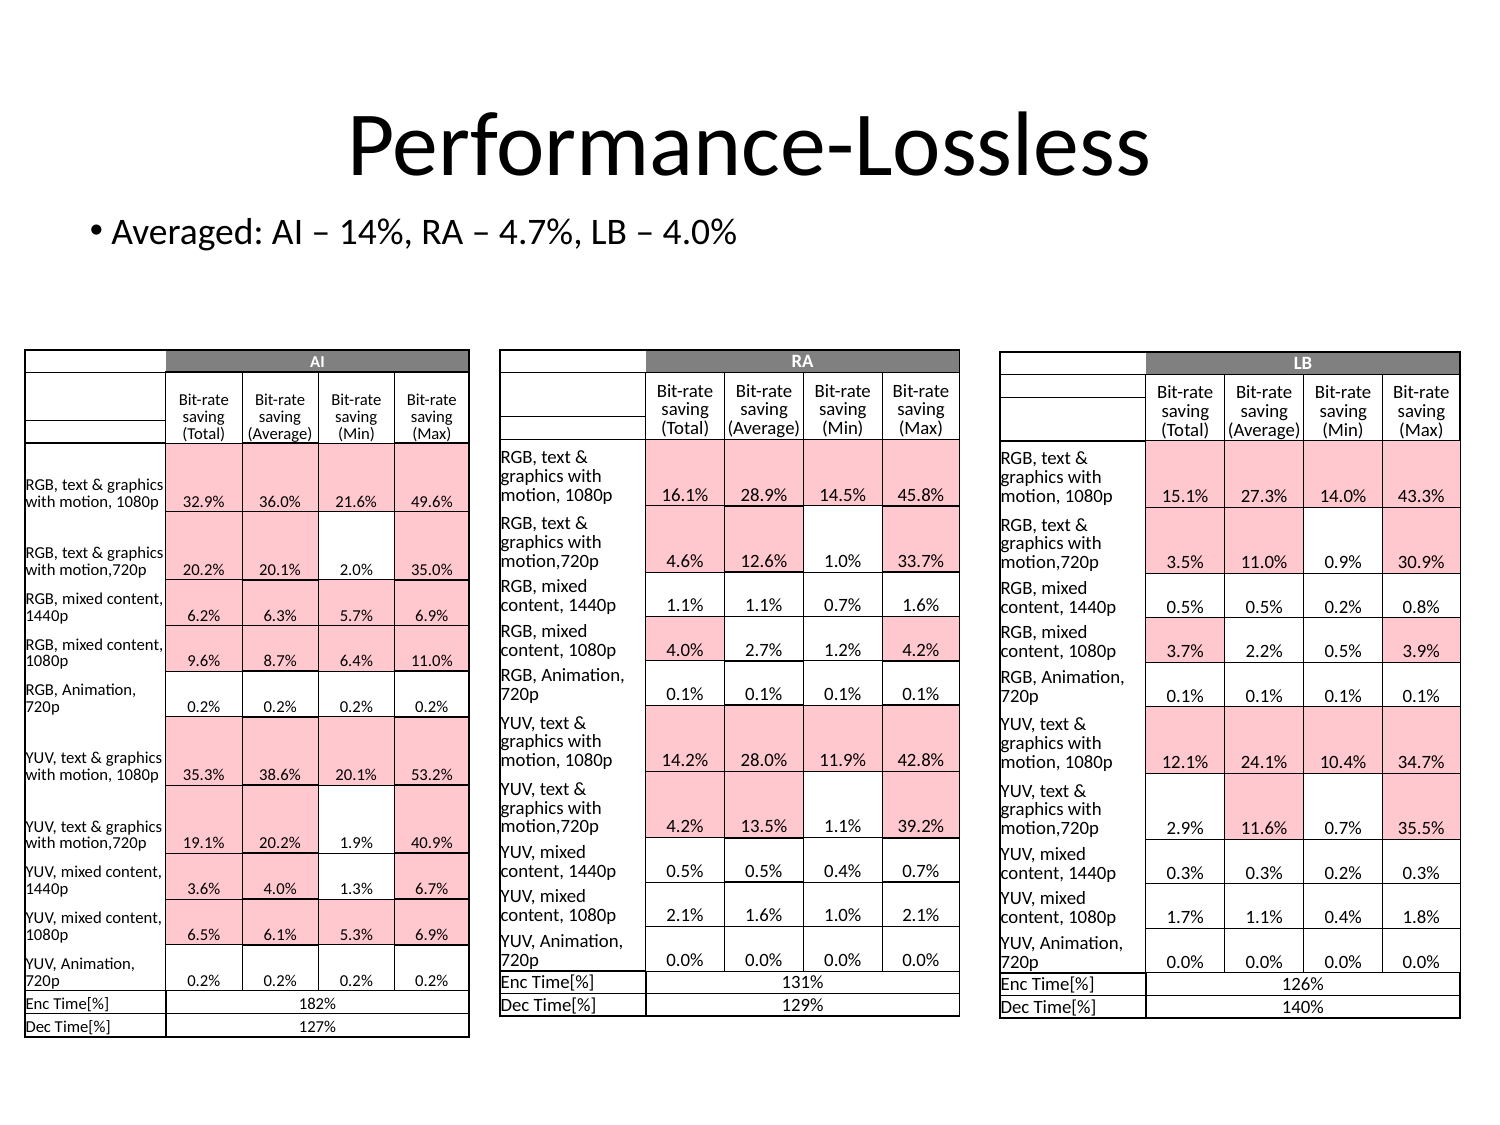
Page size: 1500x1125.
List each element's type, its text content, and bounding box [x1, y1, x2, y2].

table_cell 0.2% [1304, 840, 1382, 883]
table_cell Dec Time[%] [501, 994, 645, 1015]
table_cell YUV, mixed content, 1080p [26, 899, 165, 945]
table_cell RGB, text & graphics with motion,720p [501, 506, 645, 572]
table_cell 6.5% [166, 900, 242, 944]
table_cell 4.0% [646, 617, 724, 660]
table_cell 1.6% [725, 883, 803, 926]
table_cell 0.2% [319, 945, 394, 990]
table_cell 126% [1147, 973, 1459, 995]
table_cell 0.4% [804, 838, 882, 882]
table_cell 5.3% [319, 900, 394, 944]
table_cell 4.2% [883, 617, 959, 660]
table_cell [1001, 398, 1145, 440]
table_cell YUV, text & graphics with motion, 1080p [26, 717, 165, 785]
table_cell 14.0% [1304, 441, 1382, 507]
table_cell 6.9% [395, 900, 468, 944]
table_cell RGB, mixed content, 1440p [26, 580, 165, 625]
table_header LB [1146, 353, 1459, 374]
table_cell 20.1% [243, 512, 318, 579]
table_cell 129% [647, 994, 959, 1015]
table_cell RGB, Animation, 720p [501, 661, 645, 705]
table_cell Dec Time[%] [1001, 996, 1145, 1017]
table_cell RGB, mixed content, 1080p [26, 625, 165, 671]
table_cell RGB, mixed content, 1440p [501, 572, 645, 616]
table_cell 0.5% [725, 839, 803, 881]
table_cell RGB, text & graphics with motion,720p [26, 512, 165, 580]
table_cell YUV, text & graphics with motion, 1080p [1001, 707, 1145, 773]
table_cell 0.5% [646, 838, 724, 882]
table_cell 53.2% [395, 718, 468, 784]
table_cell 0.5% [1304, 618, 1382, 662]
table_header RA [646, 351, 959, 372]
table_cell 1.6% [883, 573, 959, 616]
table_header [501, 351, 646, 372]
table_cell 0.1% [1146, 663, 1224, 706]
table_cell 35.0% [395, 512, 468, 579]
table_cell 0.1% [883, 662, 959, 704]
table_cell YUV, text & graphics with motion,720p [1001, 773, 1145, 839]
table_cell Bit-rate saving (Total) [166, 373, 242, 443]
table_cell RGB, Animation, 720p [26, 671, 165, 717]
table_cell Bit-rate saving (Total) [1146, 375, 1224, 440]
table_cell 3.5% [1146, 508, 1224, 573]
table_cell Bit-rate saving (Max) [883, 373, 959, 439]
table_cell Bit-rate saving (Average) [1225, 375, 1303, 440]
table_cell 0.2% [243, 946, 318, 990]
table_cell 0.2% [166, 672, 242, 716]
table_cell 0.4% [1304, 884, 1382, 928]
table_cell 10.4% [1304, 707, 1382, 773]
table_cell 11.0% [395, 626, 468, 670]
table_cell 0.9% [1304, 508, 1382, 573]
table_cell Bit-rate saving (Min) [804, 373, 882, 439]
table_cell 40.9% [395, 786, 468, 852]
table_cell 1.7% [1146, 884, 1224, 928]
table_cell 0.2% [319, 672, 394, 716]
table_cell 0.1% [725, 662, 803, 704]
table_cell RGB, text & graphics with motion, 1080p [501, 440, 645, 506]
table_cell RGB, mixed content, 1080p [1001, 618, 1145, 662]
table_cell 49.6% [395, 444, 468, 511]
table_cell 15.1% [1146, 441, 1224, 507]
table_cell RGB, mixed content, 1440p [1001, 573, 1145, 618]
table_cell 4.0% [243, 854, 318, 898]
table_cell 0.1% [1383, 663, 1460, 706]
table_cell 2.1% [646, 883, 724, 926]
table_cell 1.1% [804, 772, 882, 837]
table_cell YUV, mixed content, 1080p [501, 882, 645, 927]
table_cell 1.0% [804, 883, 882, 926]
table_cell 1.3% [319, 854, 394, 899]
table_cell 0.1% [646, 661, 724, 705]
table_cell YUV, text & graphics with motion,720p [501, 771, 645, 838]
table_cell 2.2% [1225, 618, 1303, 662]
table_cell 3.9% [1383, 618, 1460, 662]
table_cell Enc Time[%] [501, 972, 645, 993]
table_cell Bit-rate saving (Average) [725, 373, 803, 439]
table_cell Bit-rate saving (Max) [395, 373, 468, 442]
table_cell 0.1% [804, 661, 882, 705]
table_cell 0.0% [646, 927, 724, 971]
table_cell 0.2% [243, 672, 318, 716]
table_cell 12.6% [725, 507, 803, 571]
table_cell 0.2% [166, 945, 242, 990]
table_cell [1001, 375, 1145, 397]
table_cell [501, 417, 645, 439]
table_cell Enc Time[%] [1001, 974, 1145, 995]
table_cell 0.7% [1304, 774, 1382, 839]
table_cell 2.1% [883, 883, 959, 926]
table_cell 140% [1147, 996, 1459, 1017]
table_cell 182% [167, 991, 468, 1013]
table_cell 35.5% [1383, 774, 1460, 839]
table_cell 6.7% [395, 854, 468, 898]
table_cell 42.8% [883, 706, 959, 771]
table_cell 36.0% [243, 444, 318, 511]
table_cell 0.8% [1383, 574, 1460, 617]
table_cell 20.1% [319, 717, 394, 785]
table_cell 38.6% [243, 718, 318, 784]
table_cell 8.7% [243, 626, 318, 670]
table_cell Bit-rate saving (Average) [243, 373, 318, 442]
table_cell 1.2% [804, 617, 882, 660]
table_cell 0.0% [804, 927, 882, 971]
table_cell 19.1% [166, 786, 242, 853]
table_cell 2.0% [319, 512, 394, 579]
table_cell Bit-rate saving (Max) [1383, 375, 1459, 440]
table_cell 5.7% [319, 580, 394, 625]
table_cell 4.2% [646, 772, 724, 837]
table_cell 28.0% [725, 706, 803, 771]
table_cell 13.5% [725, 772, 803, 837]
table_cell 1.0% [804, 506, 882, 572]
table_cell Enc Time[%] [26, 991, 165, 1013]
table_cell YUV, mixed content, 1080p [1001, 884, 1145, 928]
table_cell RGB, text & graphics with motion, 1080p [26, 444, 165, 512]
table_cell 0.0% [1146, 929, 1224, 972]
table_cell YUV, Animation, 720p [501, 927, 645, 970]
table_cell 0.0% [1383, 929, 1460, 972]
table_cell 14.2% [646, 706, 724, 771]
table_cell 3.6% [166, 854, 242, 899]
table_cell 0.3% [1383, 840, 1460, 883]
table_cell 1.1% [725, 573, 803, 616]
table_cell 16.1% [646, 440, 724, 505]
table_cell 6.4% [319, 626, 394, 671]
table_cell 20.2% [166, 512, 242, 579]
table_cell 127% [167, 1014, 468, 1036]
table_cell 30.9% [1383, 508, 1460, 573]
table_cell 0.7% [804, 573, 882, 616]
table_cell 6.9% [395, 581, 468, 625]
table_cell 33.7% [883, 507, 959, 571]
table_cell 0.2% [395, 672, 468, 716]
table_cell YUV, mixed content, 1440p [501, 838, 645, 882]
table_cell RGB, Animation, 720p [1001, 662, 1145, 707]
table_cell YUV, Animation, 720p [26, 945, 165, 990]
table_cell 20.2% [243, 786, 318, 852]
table_cell 45.8% [883, 440, 959, 505]
table_cell 0.2% [395, 946, 468, 990]
table_header [1001, 353, 1146, 374]
table_cell YUV, mixed content, 1440p [1001, 839, 1145, 884]
table_cell RGB, text & graphics with motion, 1080p [1001, 442, 1145, 507]
table_cell 0.0% [1304, 929, 1382, 972]
title Performance-Lossless [75, 45, 1425, 233]
table_cell 4.6% [646, 506, 724, 572]
table_cell 14.5% [804, 440, 882, 505]
table_cell 27.3% [1225, 441, 1303, 507]
table_cell YUV, Animation, 720p [1001, 928, 1145, 972]
table_cell 35.3% [166, 717, 242, 785]
table_cell 28.9% [725, 440, 803, 505]
table_cell [26, 421, 165, 442]
table_cell 1.1% [1225, 884, 1303, 928]
table_cell 6.2% [166, 580, 242, 625]
table_header AI [166, 351, 468, 371]
table_cell 131% [647, 972, 959, 993]
table_cell 32.9% [166, 444, 242, 511]
table_cell 0.1% [1225, 663, 1303, 706]
table_cell 6.3% [243, 581, 318, 625]
text_box Averaged: AI – 14%, RA – 4.7%, LB – 4.0% [74, 199, 1338, 260]
table_cell 3.7% [1146, 618, 1224, 662]
table_cell 1.1% [646, 573, 724, 616]
table_cell 12.1% [1146, 707, 1224, 773]
table_cell 2.9% [1146, 774, 1224, 839]
table_cell 1.8% [1383, 884, 1460, 928]
table_cell 11.6% [1225, 774, 1303, 839]
table_cell 43.3% [1383, 441, 1460, 507]
table_cell 21.6% [319, 444, 394, 511]
table_cell RGB, mixed content, 1080p [501, 616, 645, 661]
table_cell 0.5% [1146, 574, 1224, 617]
table_cell 2.7% [725, 617, 803, 660]
table_cell 0.0% [1225, 929, 1303, 972]
table_header [26, 351, 166, 372]
table_cell Dec Time[%] [26, 1014, 165, 1036]
table_cell RGB, text & graphics with motion,720p [1001, 507, 1145, 573]
table_cell 9.6% [166, 626, 242, 671]
table_cell Bit-rate saving (Min) [1304, 375, 1382, 440]
table_cell 39.2% [883, 772, 959, 837]
table_cell 0.0% [725, 927, 803, 971]
table_cell 6.1% [243, 900, 318, 944]
table_cell 0.0% [883, 927, 959, 971]
table_cell YUV, text & graphics with motion, 1080p [501, 705, 645, 771]
table_cell 0.1% [1304, 663, 1382, 706]
table_cell 1.9% [319, 786, 394, 853]
table_cell [501, 373, 645, 416]
table_cell Bit-rate saving (Min) [319, 373, 394, 443]
table_cell 11.9% [804, 706, 882, 771]
table_cell YUV, text & graphics with motion,720p [26, 785, 165, 853]
table_cell 0.7% [883, 839, 959, 881]
table_cell YUV, mixed content, 1440p [26, 853, 165, 899]
table_cell 0.2% [1304, 574, 1382, 617]
table_cell Bit-rate saving (Total) [646, 373, 724, 439]
table_cell 0.3% [1146, 840, 1224, 883]
table_cell 0.3% [1225, 840, 1303, 883]
table_cell 11.0% [1225, 508, 1303, 573]
table_cell 34.7% [1383, 707, 1460, 773]
table_cell [26, 373, 165, 420]
table_cell 0.5% [1225, 574, 1303, 617]
table_cell 24.1% [1225, 707, 1303, 773]
